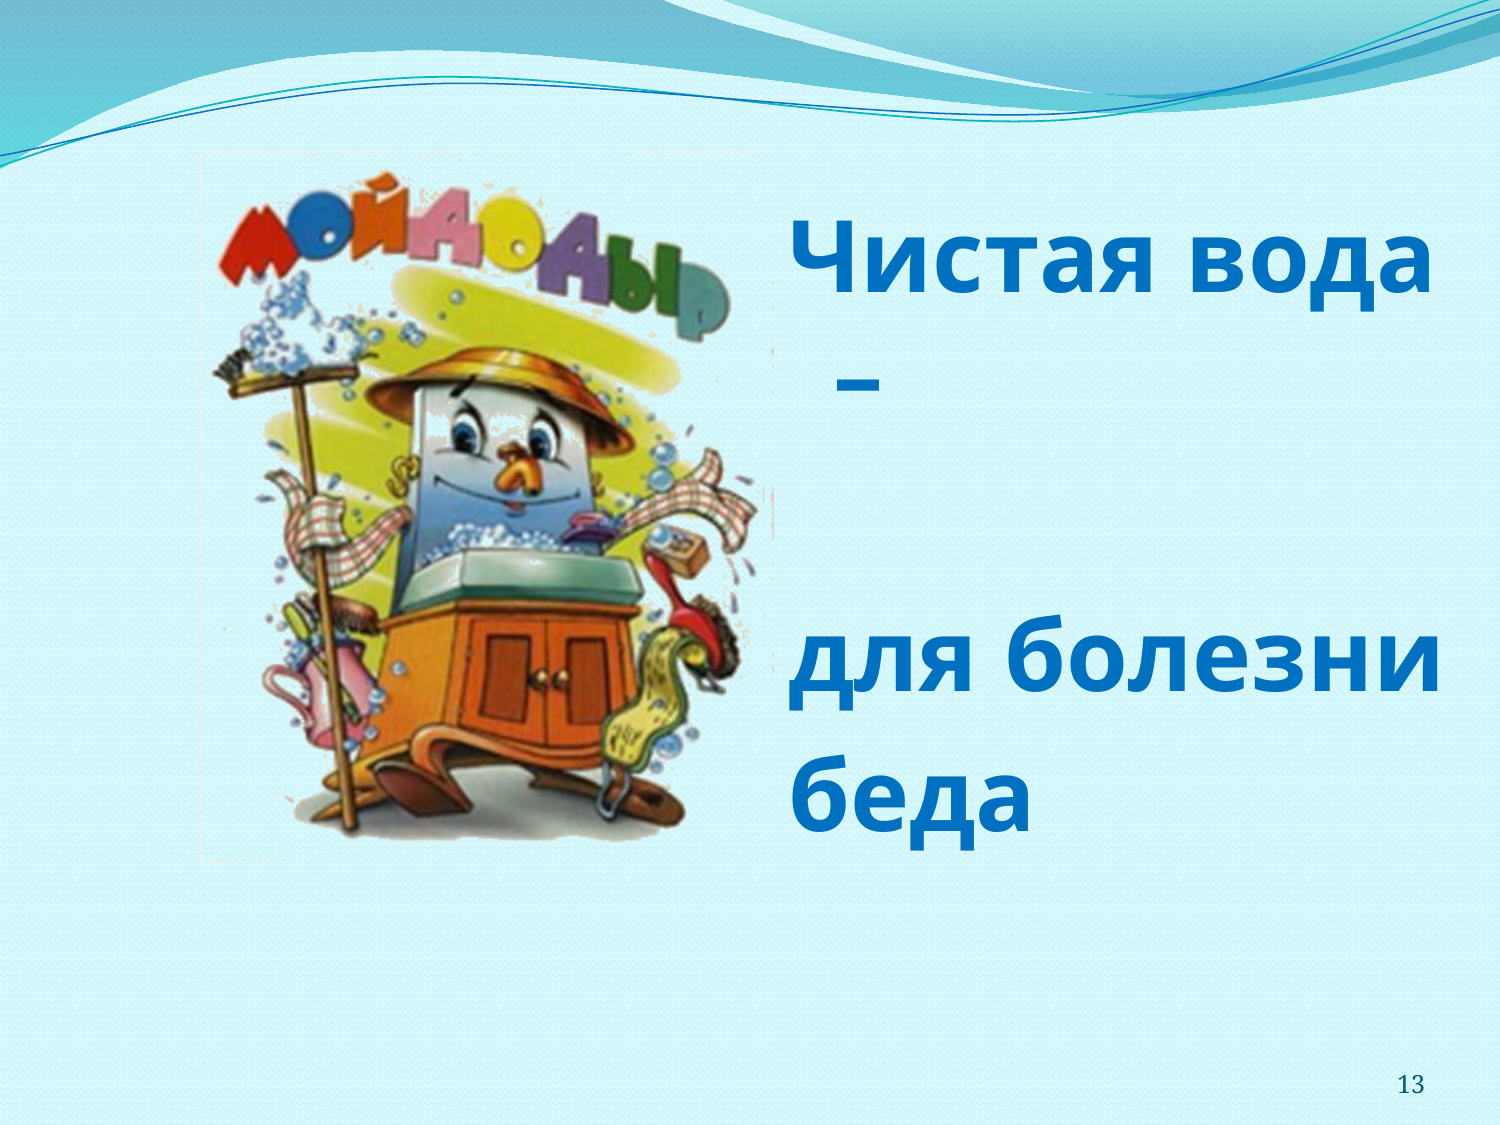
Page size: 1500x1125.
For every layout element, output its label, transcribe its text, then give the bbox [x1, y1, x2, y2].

slide_number 13 [1299, 1042, 1425, 1103]
picture [198, 152, 774, 866]
list Чистая вода – для болезни беда [773, 44, 1500, 1005]
